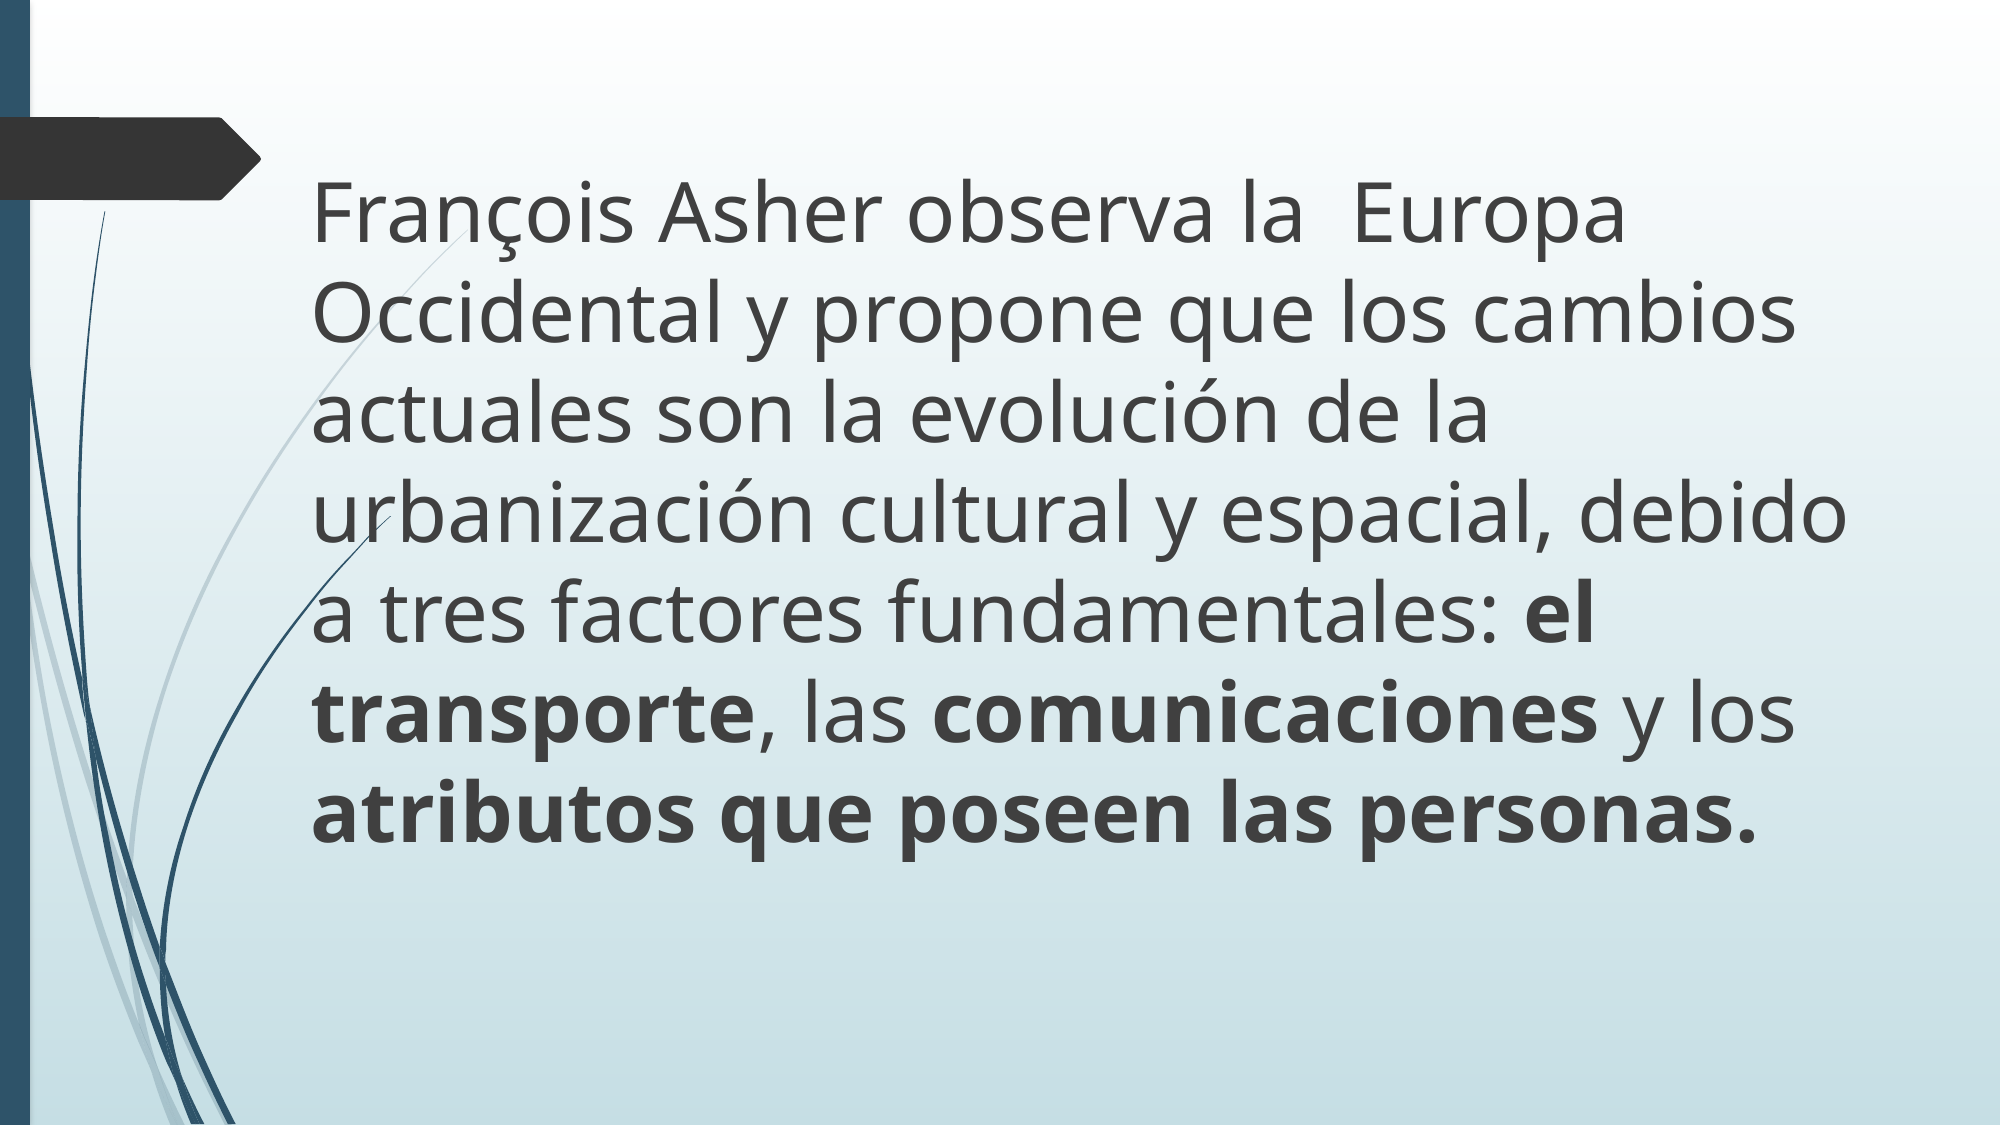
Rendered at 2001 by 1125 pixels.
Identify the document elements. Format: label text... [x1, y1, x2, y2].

list François Asher observa la Europa Occidental y propone que los cambios actuales son la evolución de la urbanización cultural y espacial, debido a tres factores fundamentales: el transporte, las comunicaciones y los atributos que poseen las personas. [295, 152, 1888, 1063]
